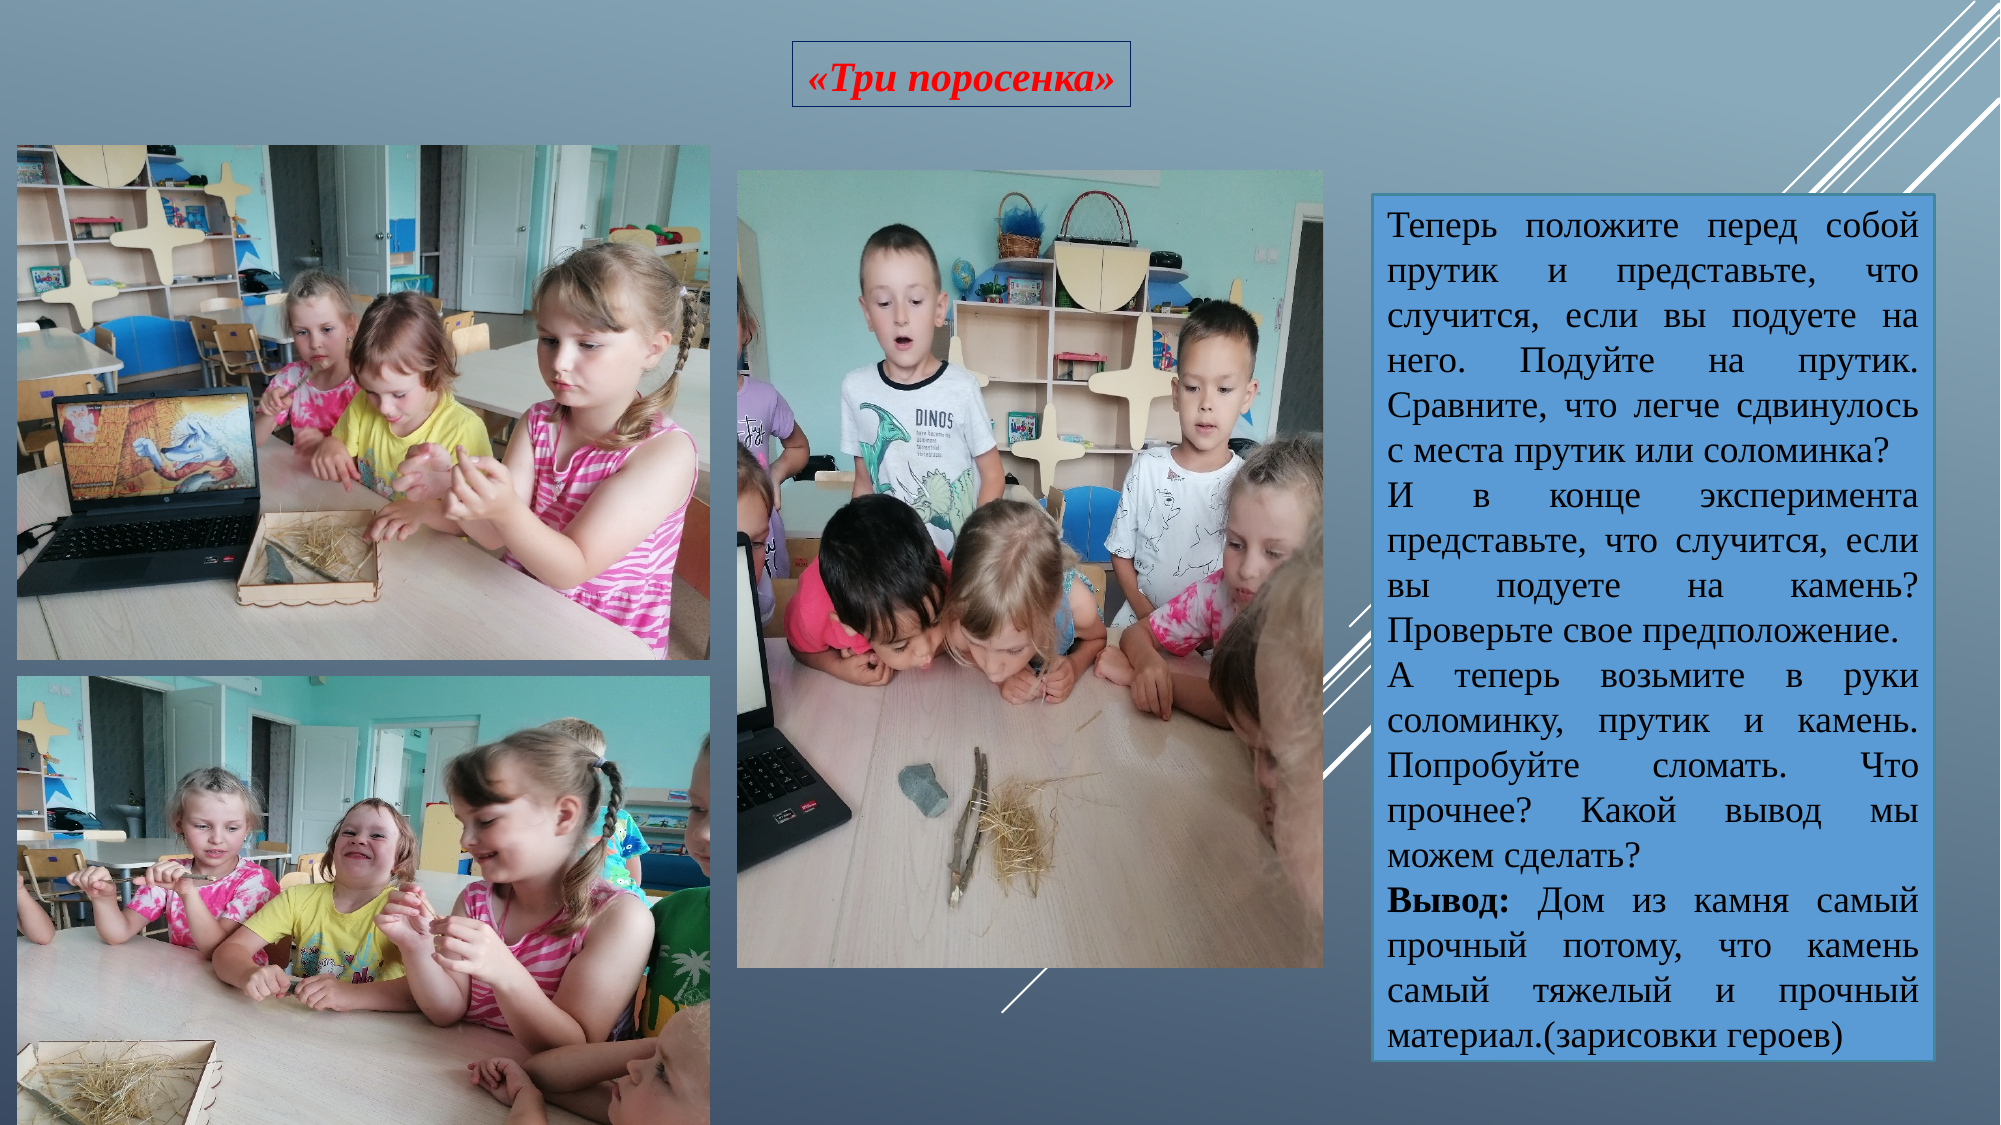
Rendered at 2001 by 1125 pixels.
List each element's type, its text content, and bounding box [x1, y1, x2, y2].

picture [16, 145, 710, 660]
text_box Теперь положите перед собой прутик и представьте, что случится, если вы подуете на него. Подуйте на прутик. Сравните, что легче сдвинулось с места прутик или соломинка? И в конце эксперимента представьте, что случится, если вы подуете на камень? Проверьте свое предположение. А теперь возьмите в руки соломинку, прутик и камень. Попробуйте сломать. Что прочнее? Какой вывод мы можем сделать? Вывод: Дом из камня самый прочный потому, что камень самый тяжелый и прочный материал.(зарисовки героев) [1371, 193, 1936, 1062]
text_box «Три поросенка» [792, 41, 1131, 107]
picture [16, 675, 710, 1125]
picture [736, 169, 1324, 968]
